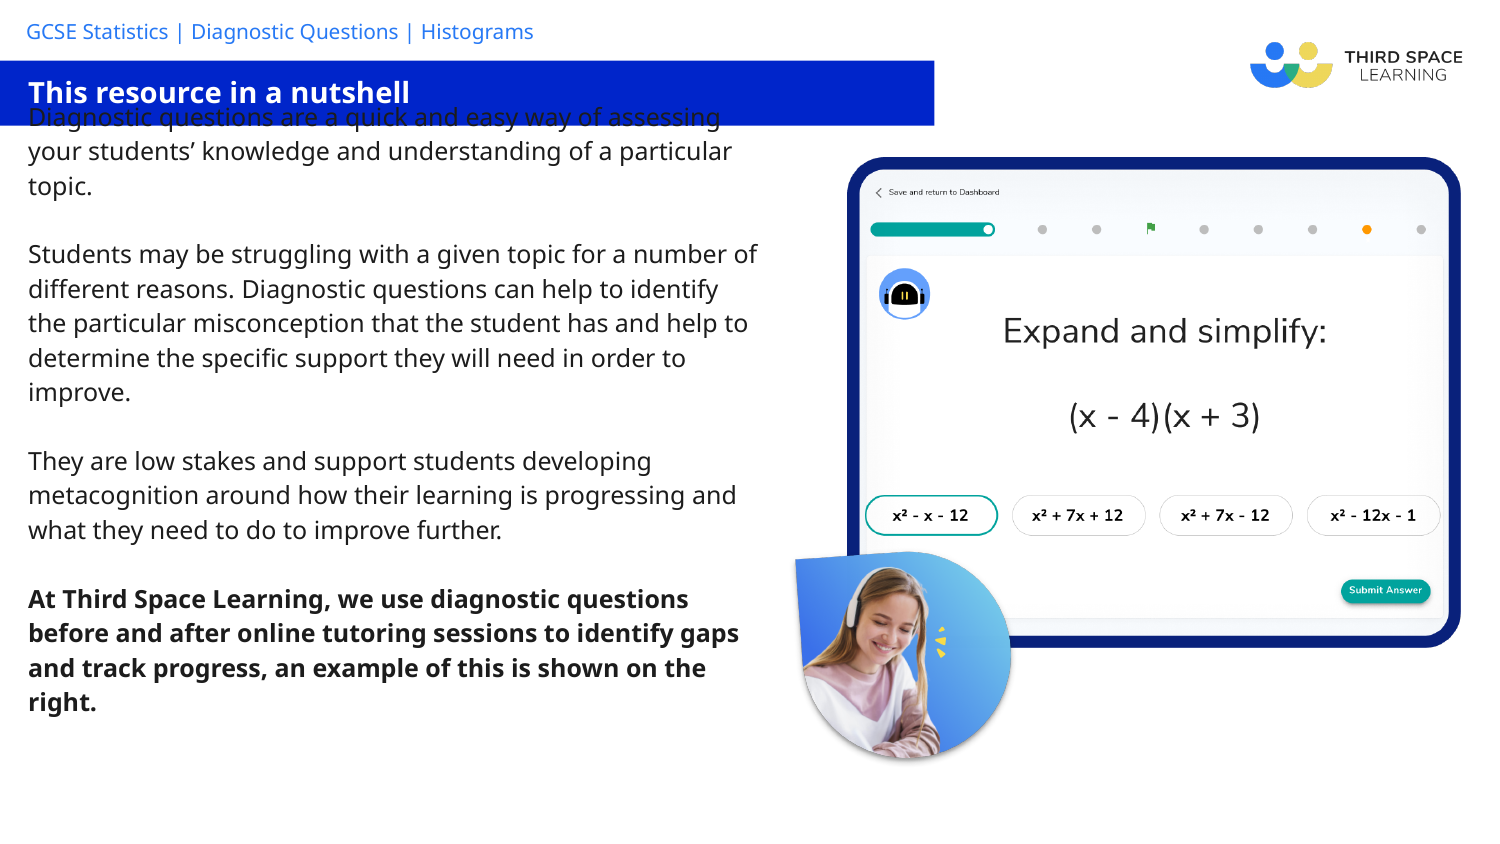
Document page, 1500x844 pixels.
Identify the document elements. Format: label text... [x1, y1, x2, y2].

text_box This resource in a nutshell [13, 59, 551, 125]
picture [777, 157, 1461, 787]
picture [1250, 33, 1465, 99]
text_box Diagnostic questions are a quick and easy way of assessing your students’ knowledge and understanding of a particular topic. Students may be struggling with a given topic for a number of different reasons. Diagnostic questions can help to identify the particular misconception that the student has and help to determine the specific support they will need in order to improve. They are low stakes and support students developing metacognition around how their learning is progressing and what they need to do to improve further. At Third Space Learning, we use diagnostic questions before and after online tutoring sessions to identify gaps and track progress, an example of this is shown on the right. [13, 157, 780, 785]
